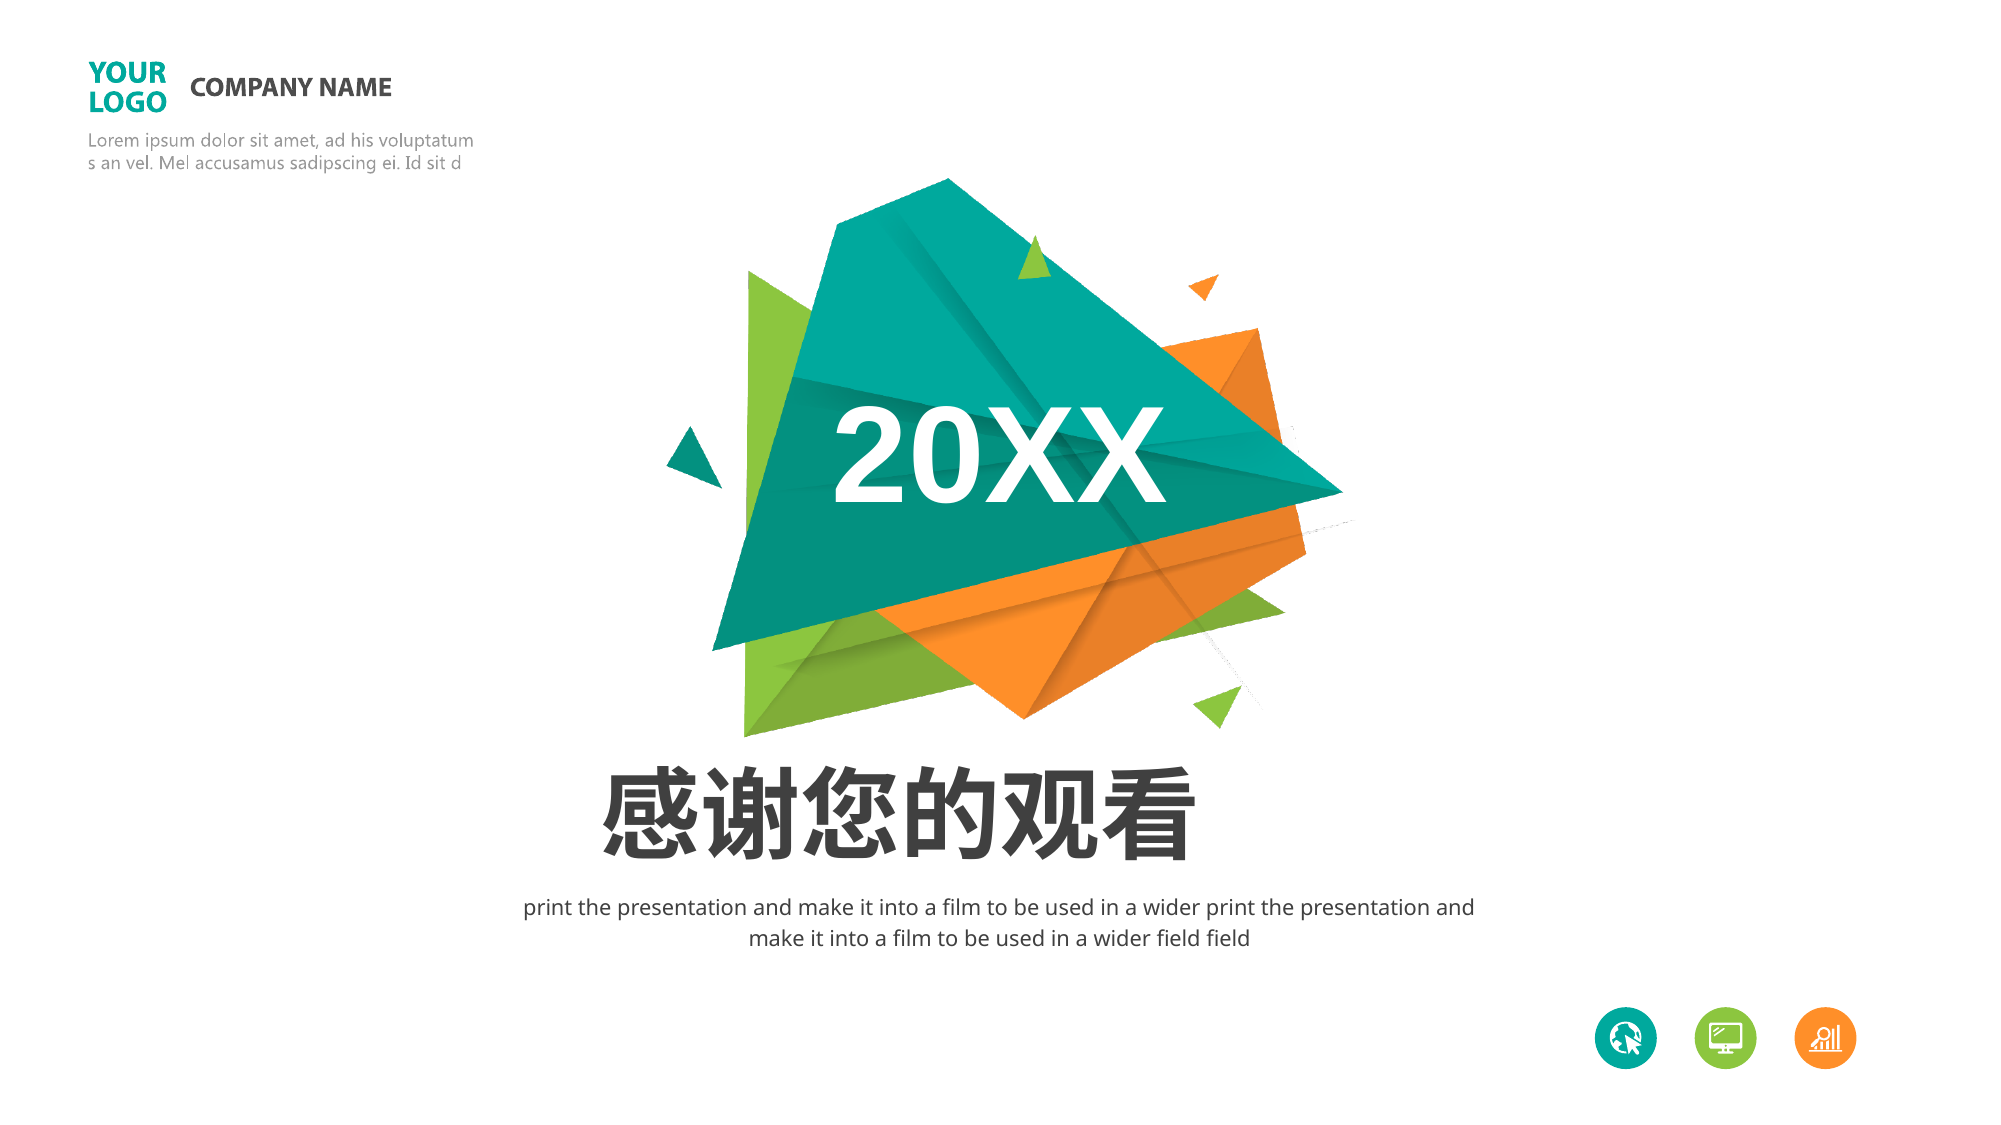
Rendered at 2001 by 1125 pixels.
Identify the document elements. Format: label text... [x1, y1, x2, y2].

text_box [643, 178, 1356, 744]
picture [88, 61, 473, 174]
text_box [1593, 1006, 1658, 1071]
text_box print the presentation and make it into a film to be used in a wider print the presentation and make it into a film to be used in a wider field field [493, 880, 1507, 959]
text_box 感谢您的观看 [585, 744, 1415, 879]
text_box [1608, 1020, 1645, 1058]
text_box [1793, 1006, 1858, 1071]
text_box [1708, 1021, 1744, 1055]
text_box [1808, 1024, 1843, 1053]
text_box [1693, 1006, 1758, 1071]
